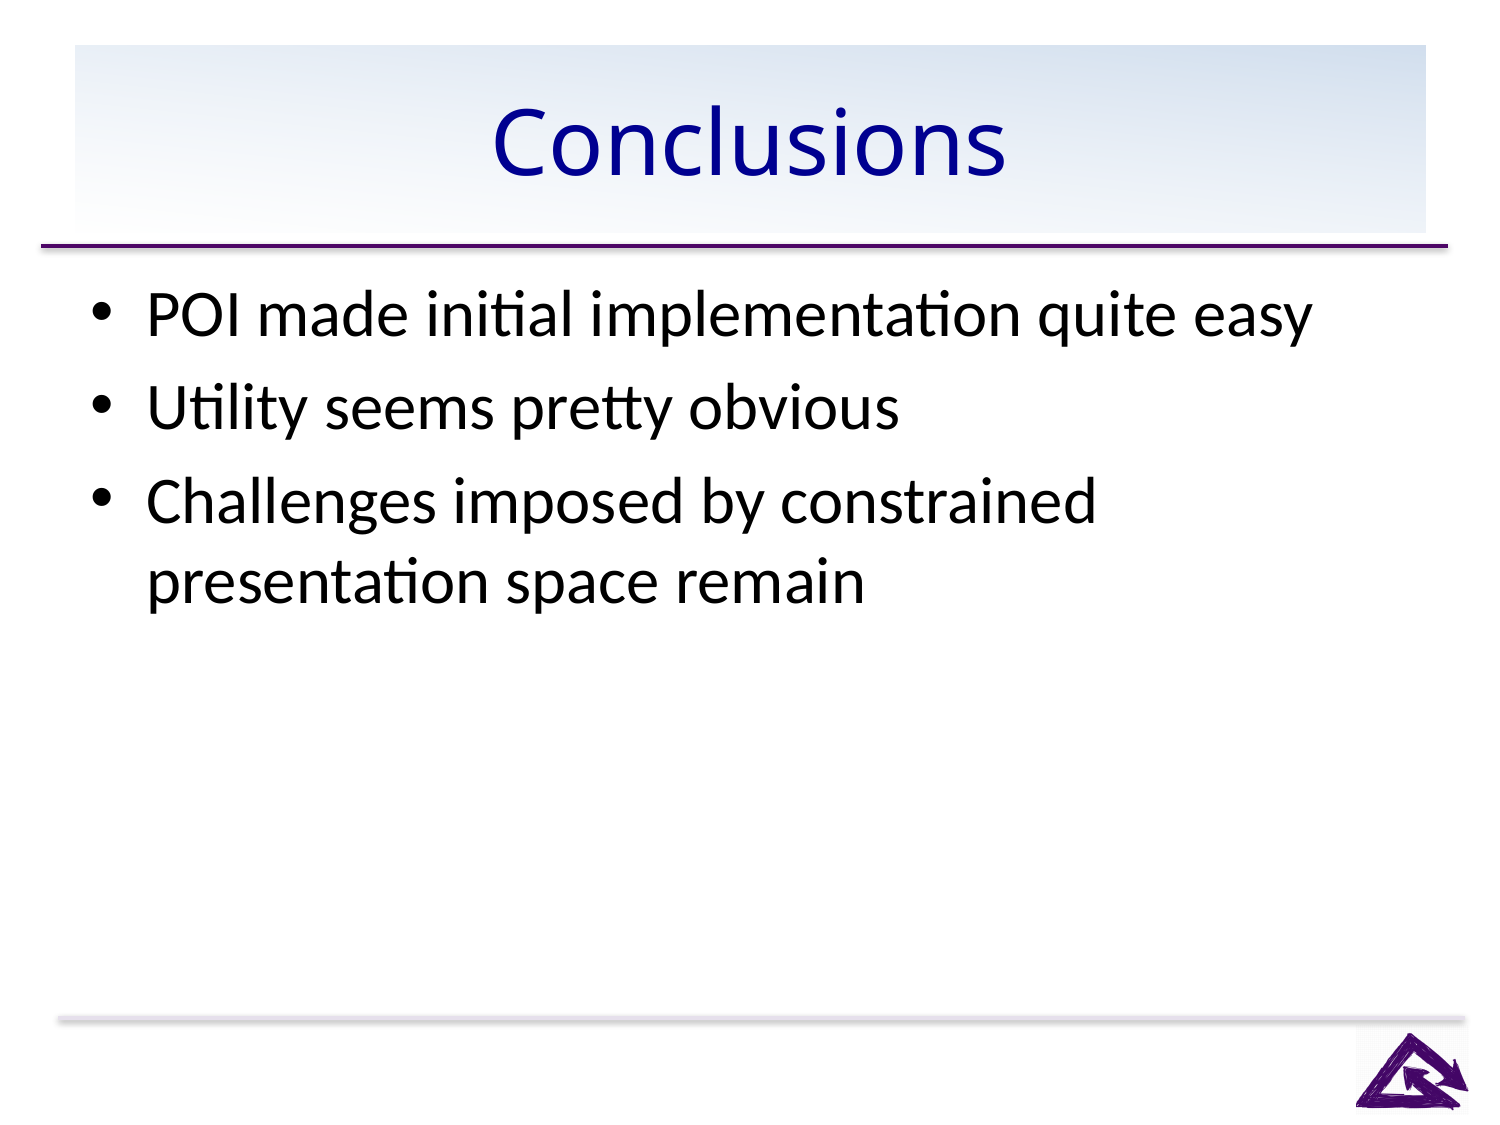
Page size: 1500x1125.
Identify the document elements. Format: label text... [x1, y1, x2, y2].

picture [1356, 1025, 1469, 1115]
title Conclusions [75, 45, 1425, 233]
list POI made initial implementation quite easy Utility seems pretty obvious Challenges imposed by constrained presentation space remain [75, 262, 1425, 1005]
